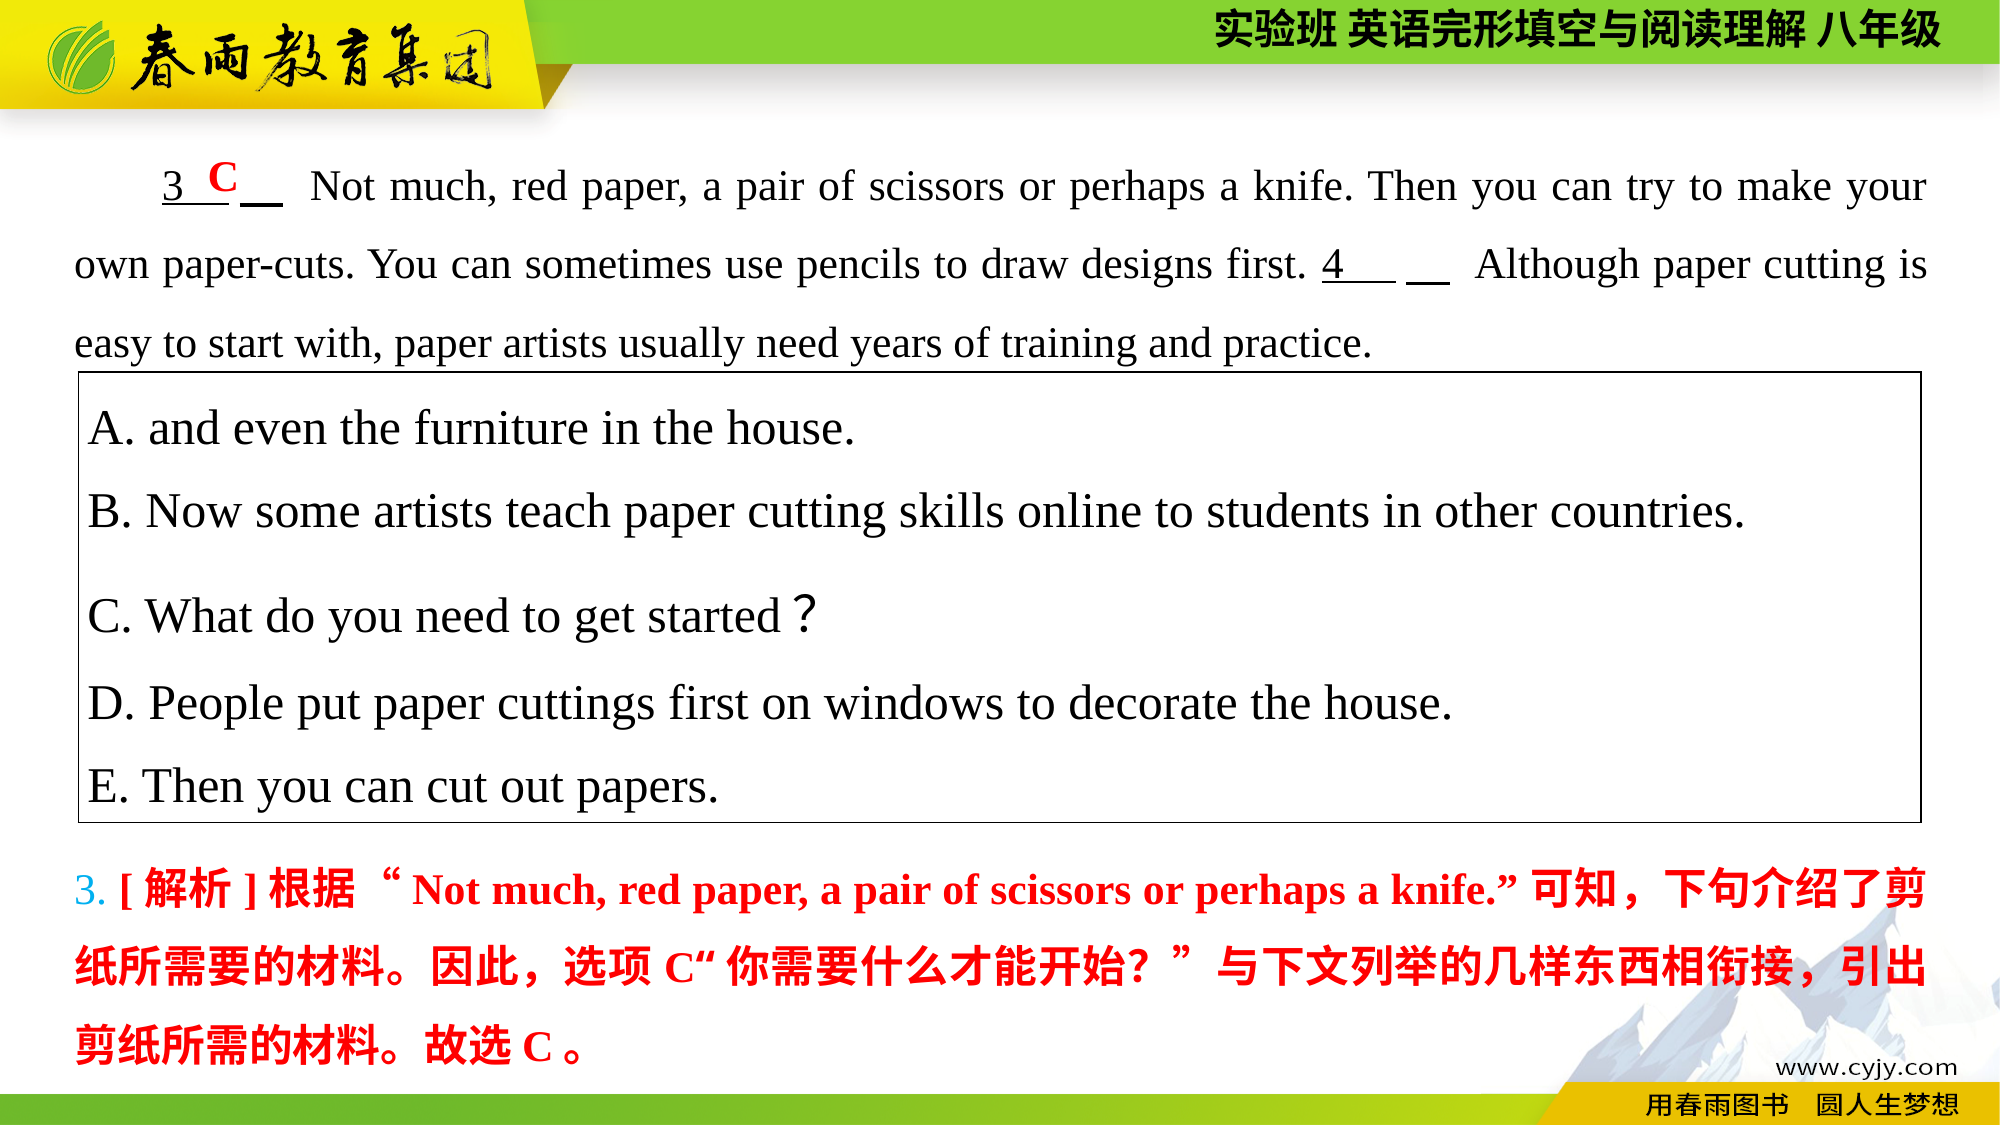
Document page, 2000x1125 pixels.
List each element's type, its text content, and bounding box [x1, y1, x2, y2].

list 3 Not much, red paper, a pair of scissors or perhaps a knife. Then you can try to make your own paper-cuts. You can sometimes use pencils to draw designs first. 4 . Although paper cutting is easy to start with, paper artists usually need years of training and practice. [59, 122, 1944, 367]
table_header A. and even the furniture in the house. B. Now some artists teach paper cutting skills online to students in other countries. C. What do you need to get started？ D. People put paper cuttings first on windows to decorate the house. E. Then you can cut out papers. [79, 373, 1920, 822]
picture [0, 0, 2000, 1125]
text_box C [192, 140, 254, 208]
text_box 3. [解析]根据“Not much, red paper, a pair of scissors or perhaps a knife.”可知，下句介绍了剪纸所需要的材料。因此，选项C“你需要什么才能开始？”与下文列举的几样东西相衔接，引出剪纸所需的材料。故选C。 [59, 826, 1944, 1078]
